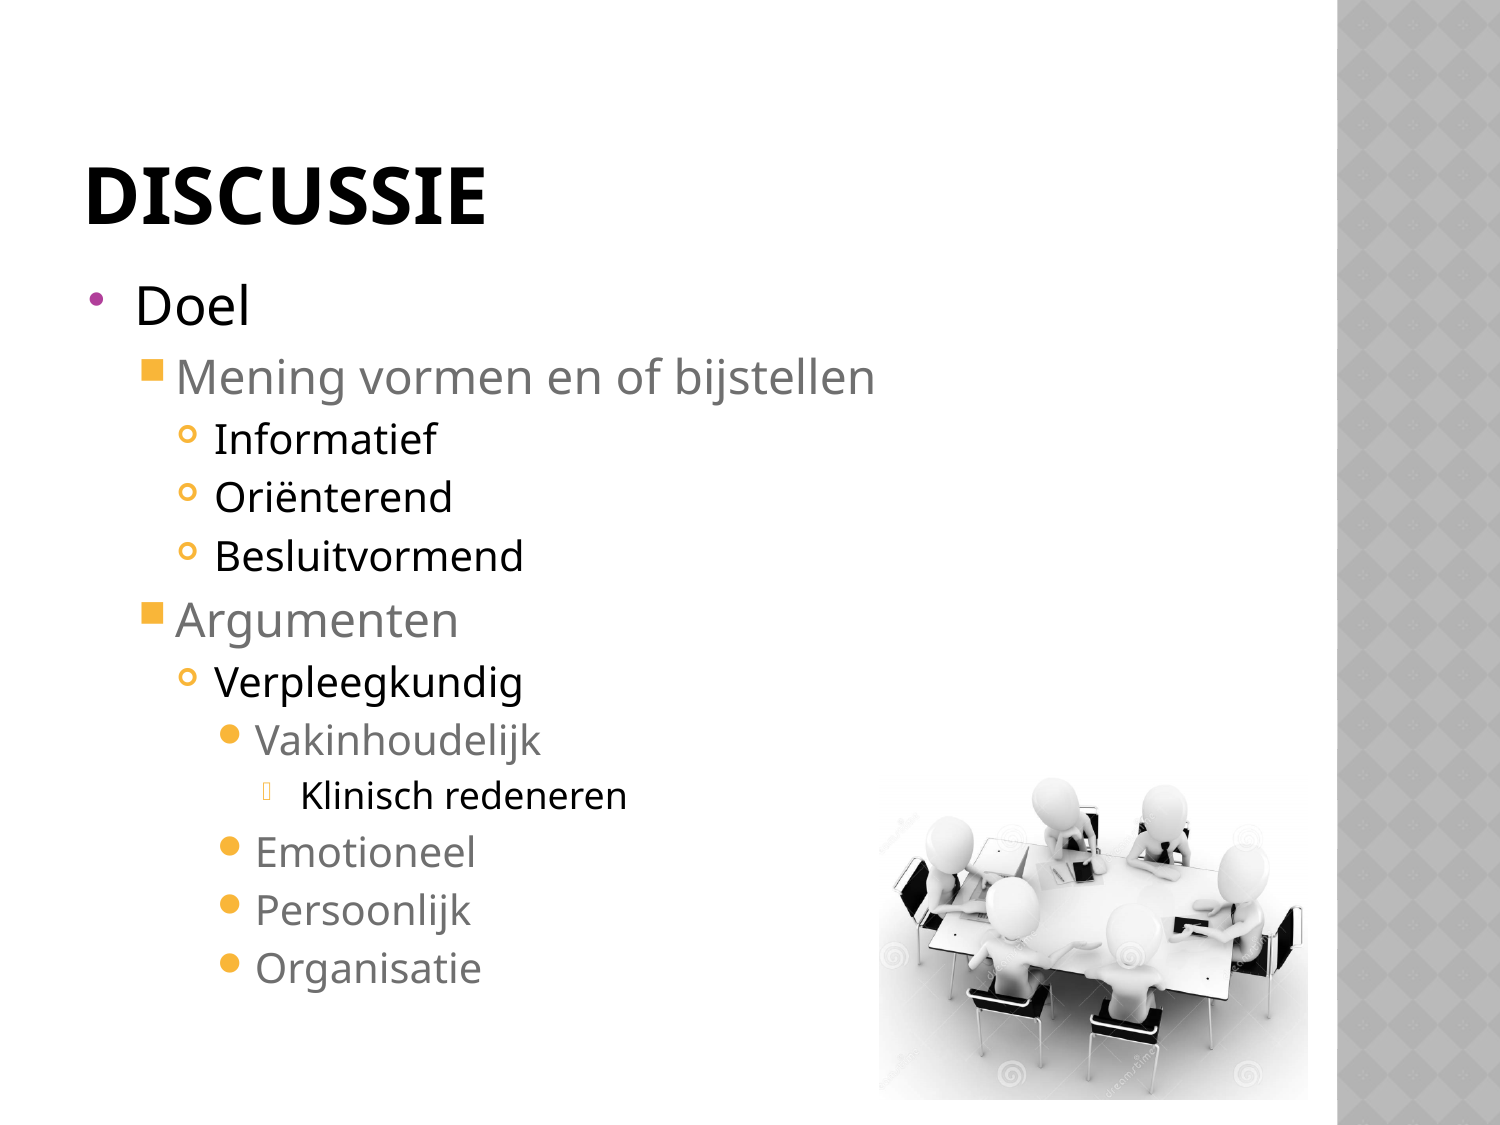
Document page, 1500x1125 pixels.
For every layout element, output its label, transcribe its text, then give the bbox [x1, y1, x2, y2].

list Doel Mening vormen en of bijstellen Informatief Oriënterend Besluitvormend Argumenten Verpleegkundig Vakinhoudelijk Klinisch redeneren Emotioneel Persoonlijk Organisatie [75, 264, 1263, 1059]
title discussie [75, 52, 1263, 240]
picture [879, 774, 1309, 1101]
